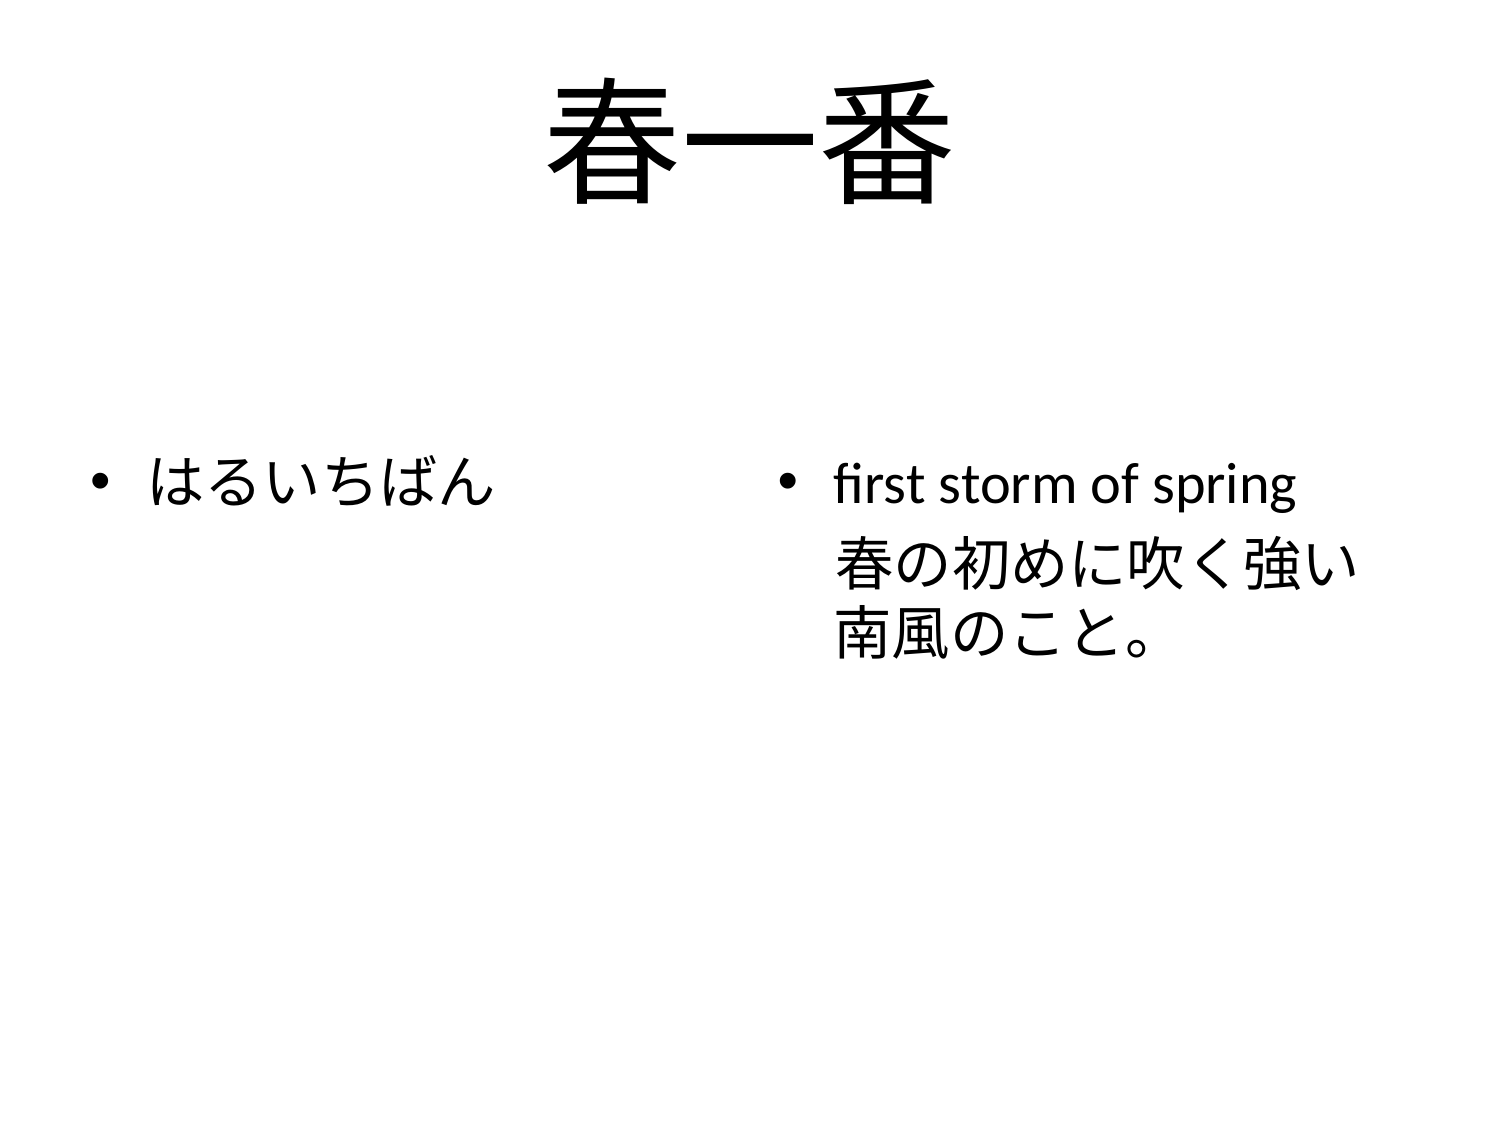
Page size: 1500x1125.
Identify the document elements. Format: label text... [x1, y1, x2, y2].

list はるいちばん [74, 437, 738, 1006]
title 春一番 [74, 44, 1426, 233]
list first storm of spring 春の初めに吹く強い南風のこと。 [762, 437, 1426, 1006]
